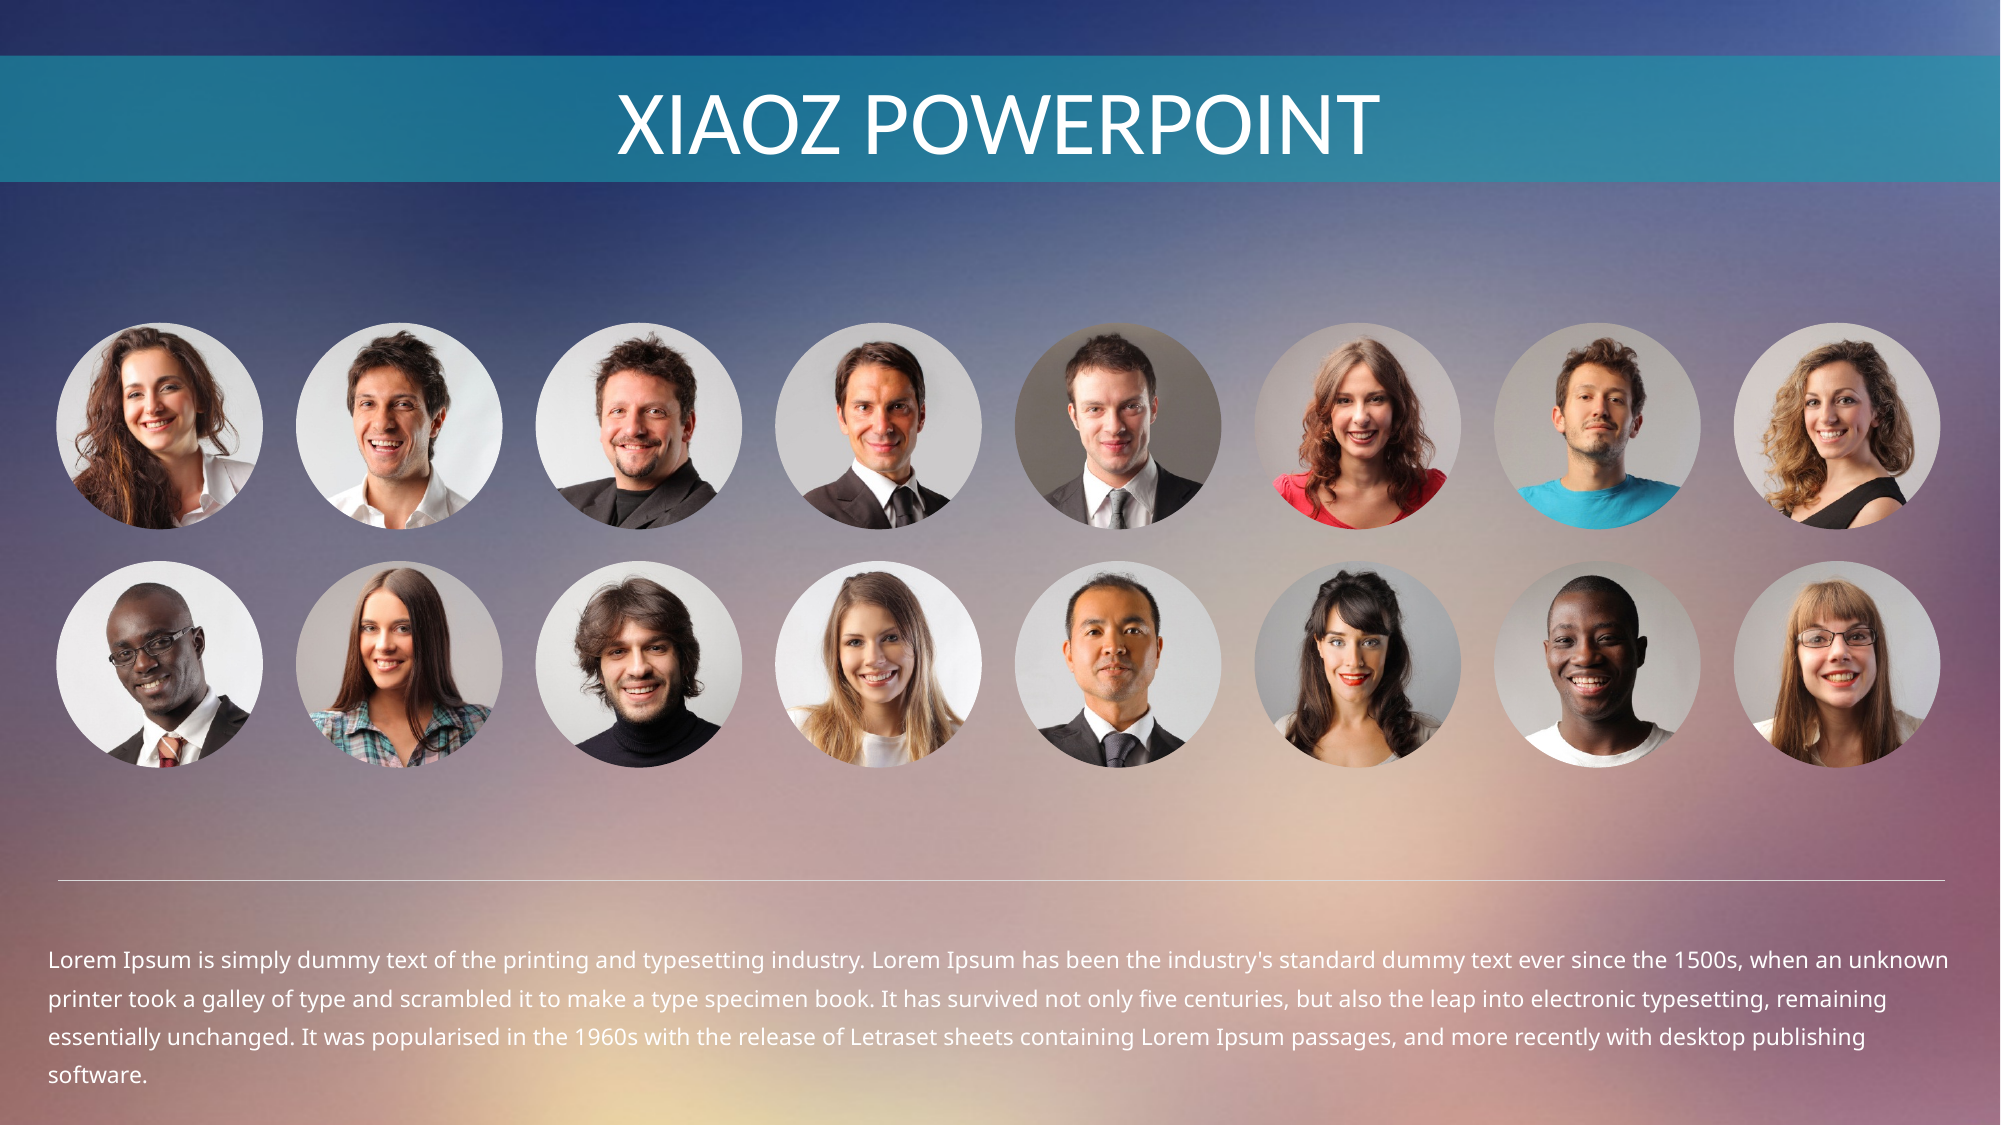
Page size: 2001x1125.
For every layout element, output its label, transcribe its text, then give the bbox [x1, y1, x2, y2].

text_box [0, 55, 2000, 183]
text_box Lorem Ipsum is simply dummy text of the printing and typesetting industry. Lorem Ipsum has been the industry's standard dummy text ever since the 1500s, when an unknown printer took a galley of type and scrambled it to make a type specimen book. It has survived not only five centuries, but also the leap into electronic typesetting, remaining essentially unchanged. It was popularised in the 1960s with the release of Letraset sheets containing Lorem Ipsum passages, and more recently with desktop publishing software. [33, 927, 1967, 1075]
picture [0, 0, 2001, 1125]
text_box XIAOZ POWERPOINT [278, 55, 1722, 181]
